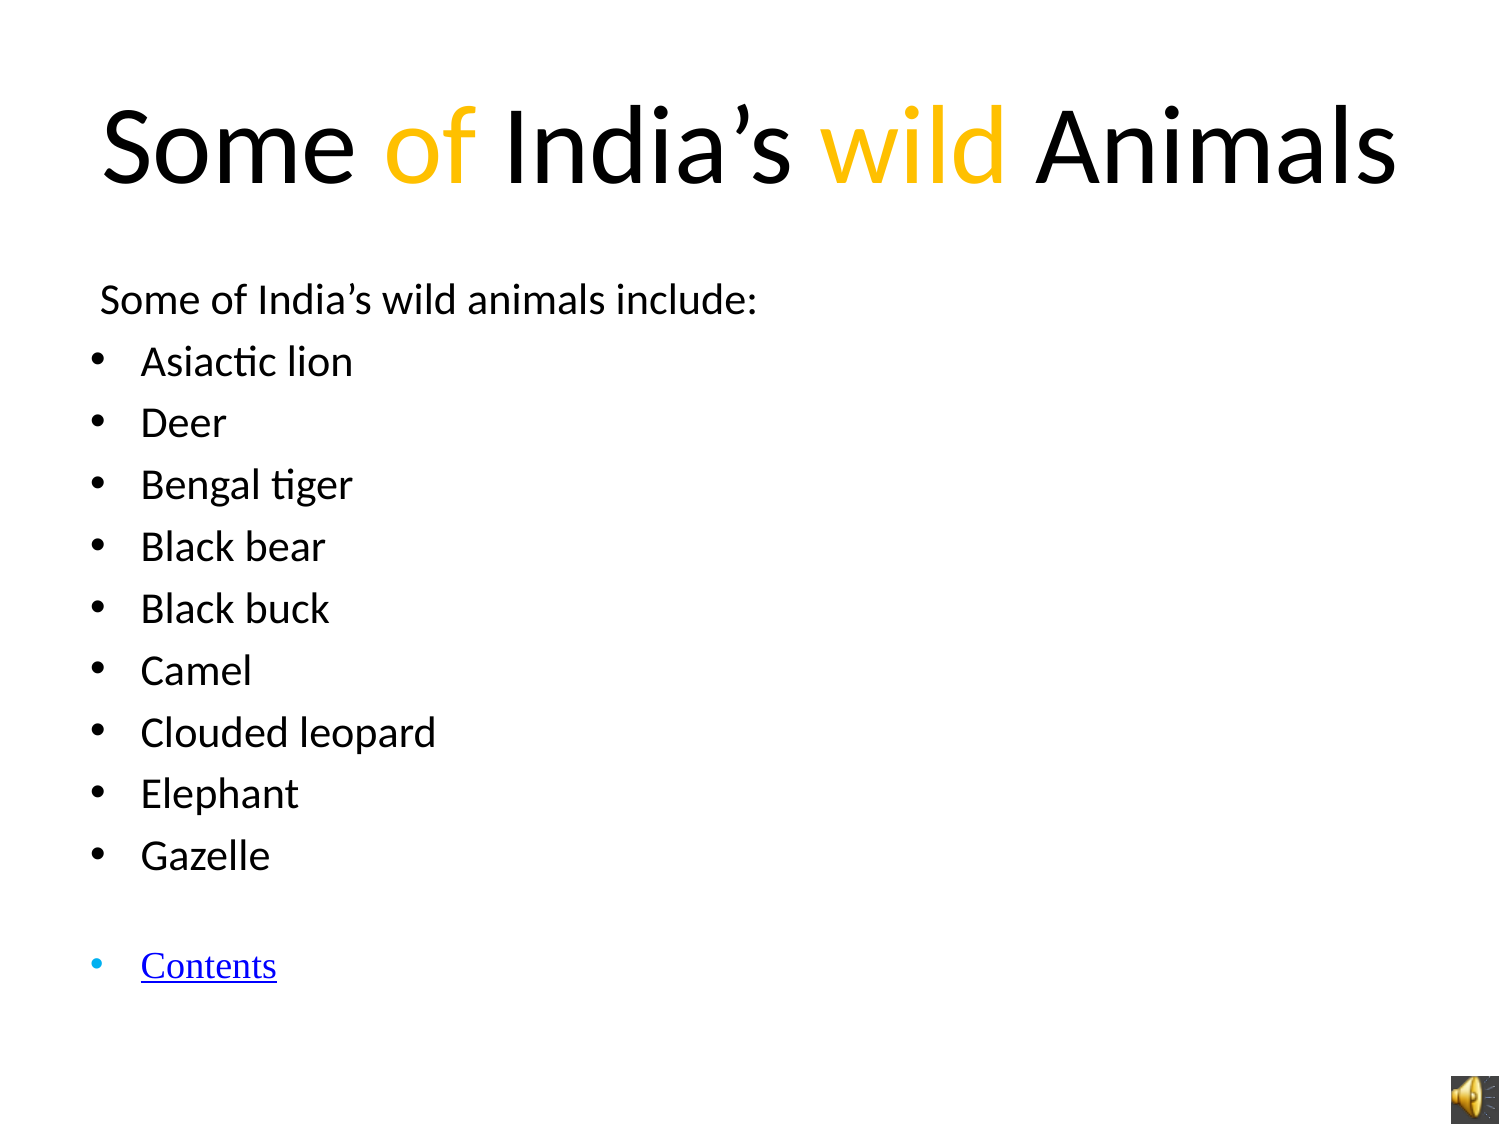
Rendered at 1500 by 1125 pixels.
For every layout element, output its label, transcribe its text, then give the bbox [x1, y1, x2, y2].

picture [1449, 1074, 1500, 1125]
list Some of India’s wild animals include: Asiactic lion Deer Bengal tiger Black bear Black buck Camel Clouded leopard Elephant Gazelle Contents [75, 262, 1425, 1005]
title Some of India’s wild Animals [75, 45, 1425, 233]
